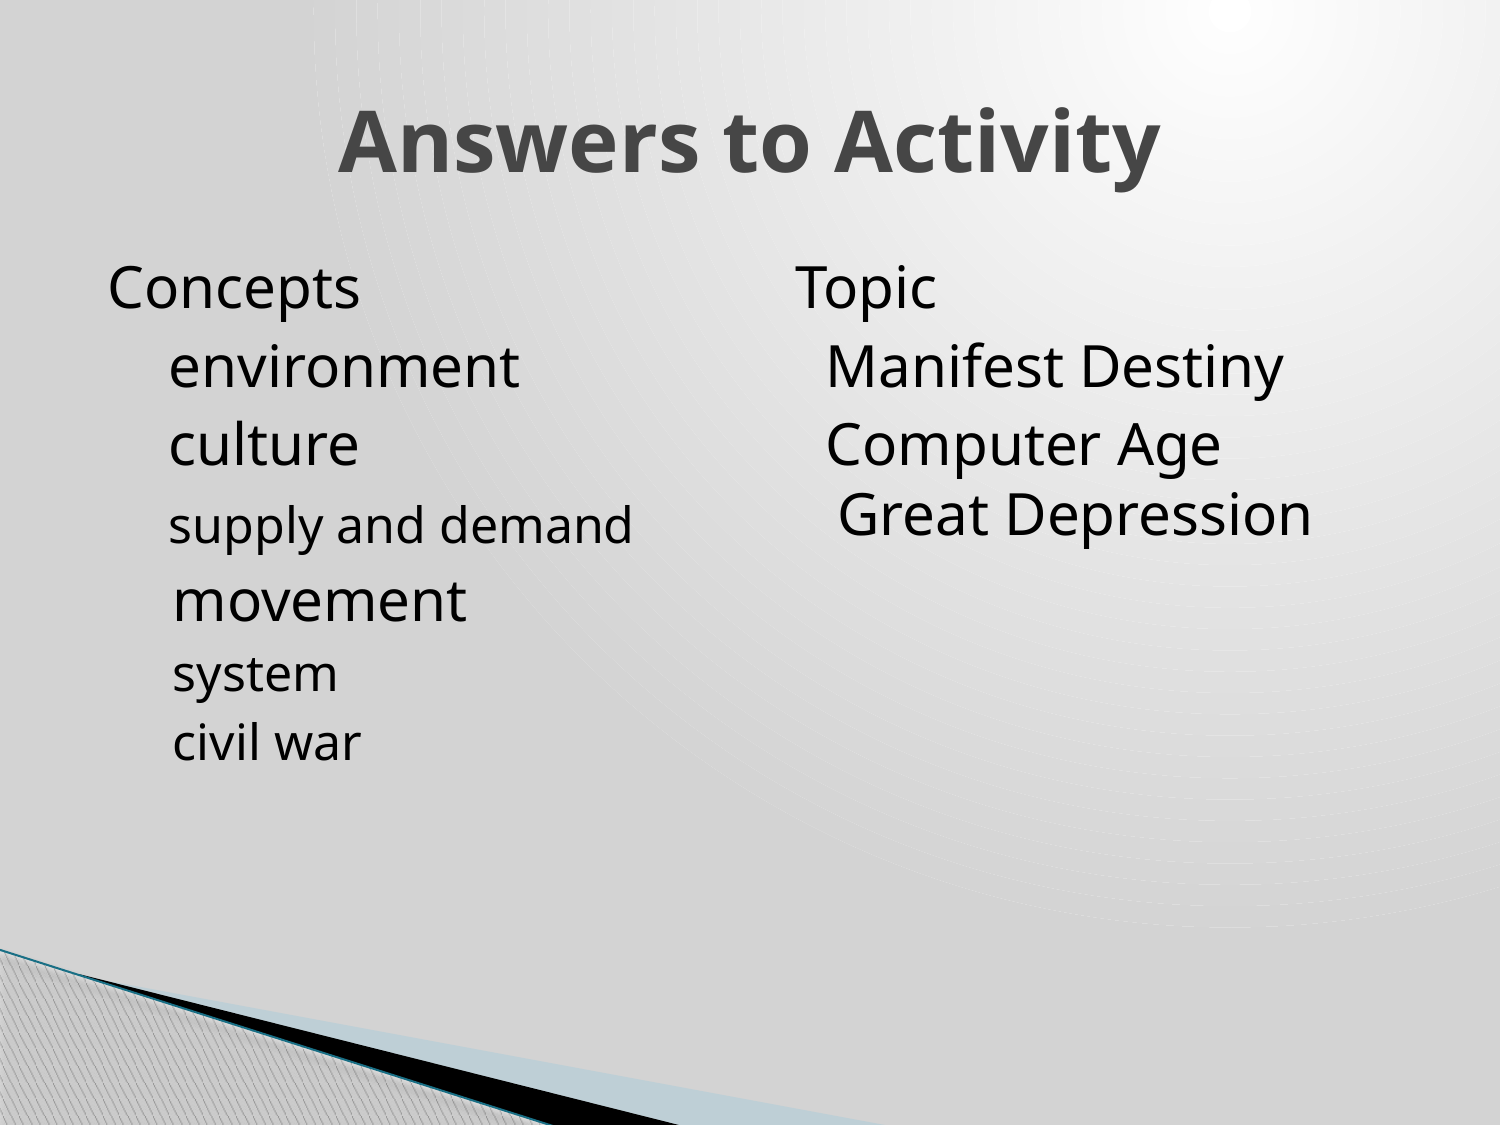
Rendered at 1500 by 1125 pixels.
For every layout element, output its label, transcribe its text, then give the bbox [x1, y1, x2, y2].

list Concepts environment culture supply and demand movement system civil war [75, 243, 738, 986]
title Answers to Activity [75, 45, 1425, 233]
list Topic Manifest Destiny Computer Age Great Depression [762, 243, 1425, 986]
